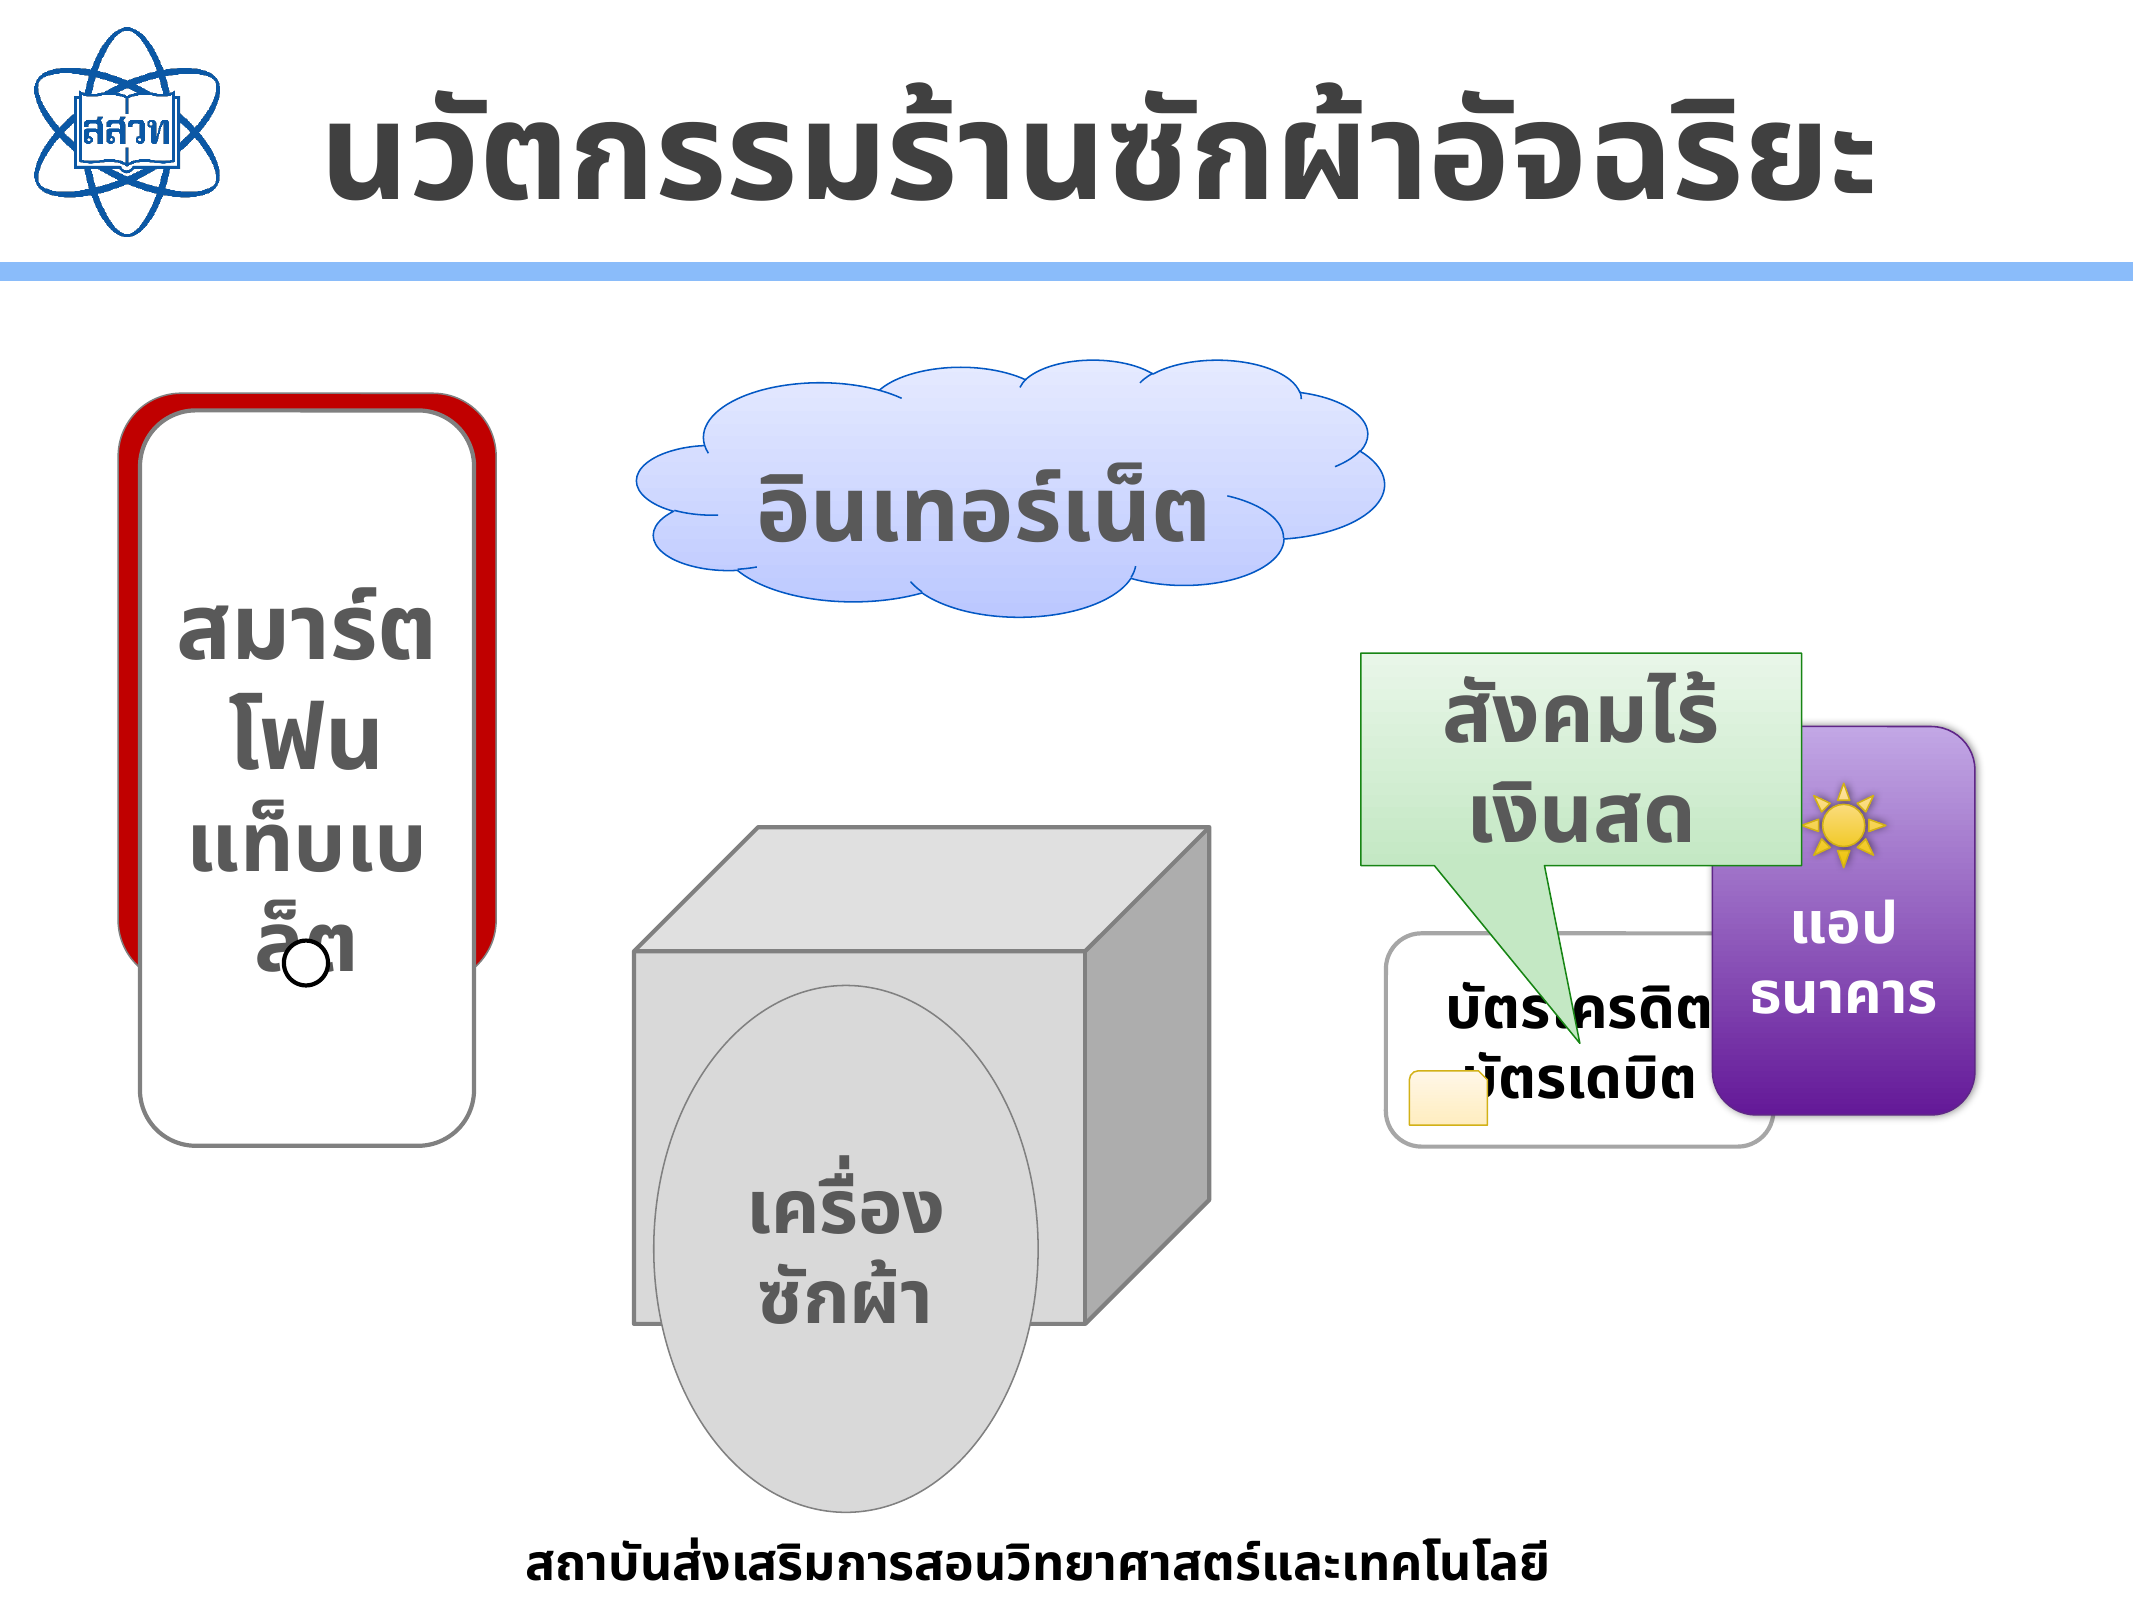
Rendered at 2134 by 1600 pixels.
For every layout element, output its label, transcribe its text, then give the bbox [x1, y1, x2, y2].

text_box อินเทอร์เน็ต [635, 359, 1386, 619]
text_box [1360, 652, 1976, 1149]
text_box นวัตกรรมร้านซักผ้าอัจฉริยะ [312, 53, 1975, 236]
text_box สถาบันส่งเสริมการสอนวิทยาศาสตร์และเทคโนโลยี [74, 1522, 2002, 1589]
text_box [633, 826, 1210, 1401]
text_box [117, 393, 497, 990]
picture [33, 27, 220, 237]
